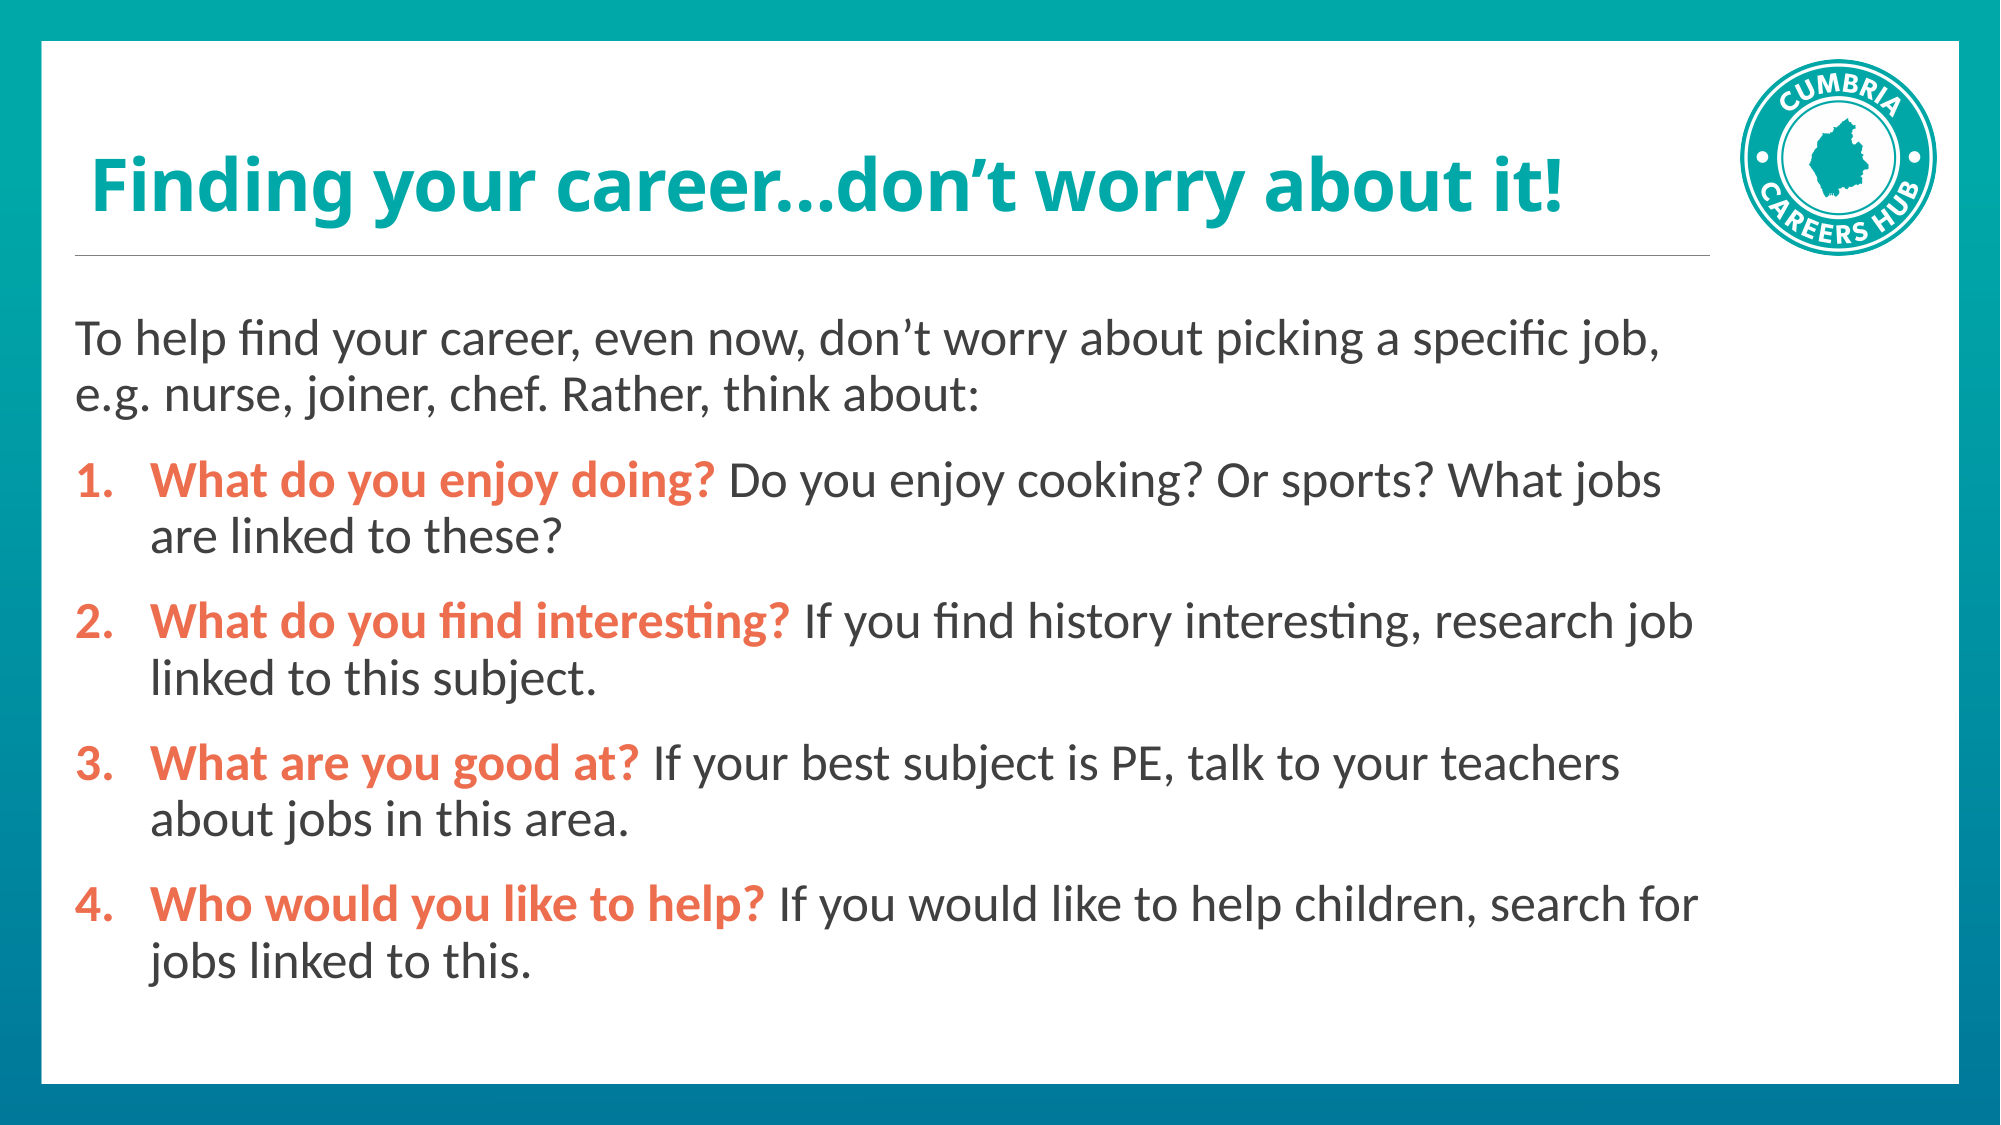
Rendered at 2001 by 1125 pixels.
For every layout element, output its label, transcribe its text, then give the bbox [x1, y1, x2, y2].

picture [0, 0, 2000, 1083]
list To help find your career, even now, don’t worry about picking a specific job, e.g. nurse, joiner, chef. Rather, think about: What do you enjoy doing? Do you enjoy cooking? Or sports? What jobs are linked to these? What do you find interesting? If you find history interesting, research job linked to this subject. What are you good at? If your best subject is PE, talk to your teachers about jobs in this area. Who would you like to help? If you would like to help children, search for jobs linked to this. [74, 303, 1725, 1003]
title Finding your career…don’t worry about it! [74, 122, 1725, 256]
